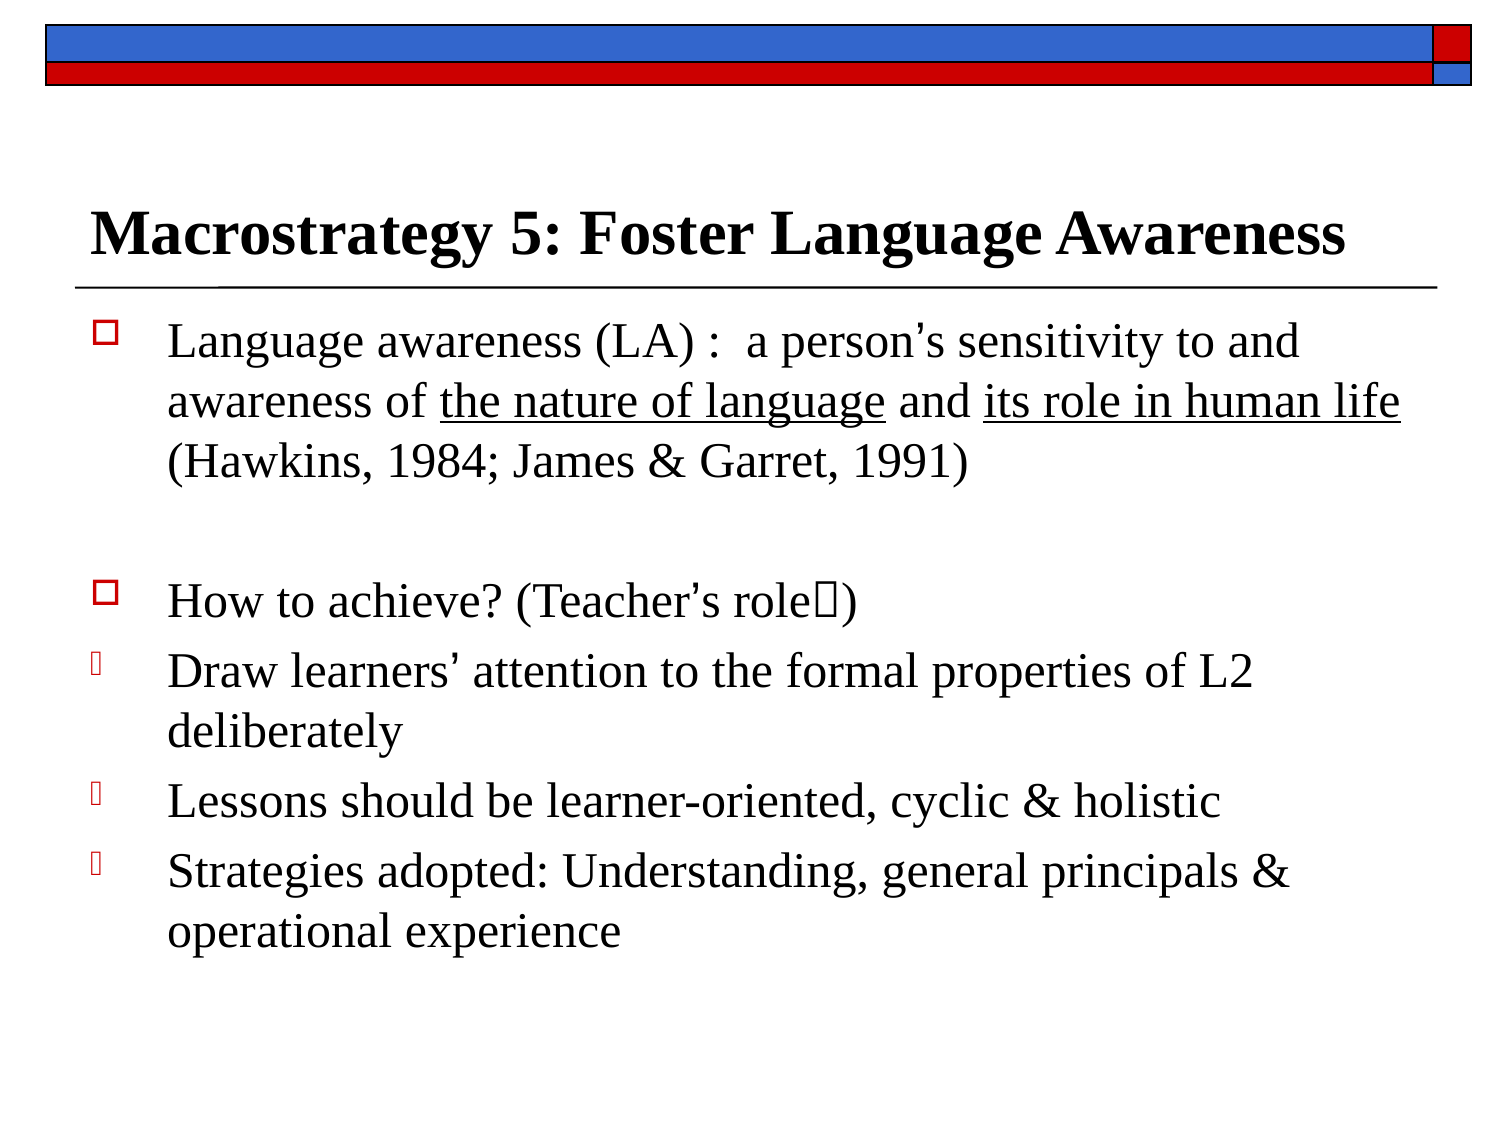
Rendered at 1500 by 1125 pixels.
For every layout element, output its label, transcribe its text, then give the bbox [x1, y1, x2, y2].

title Macrostrategy 5: Foster Language Awareness [74, 87, 1426, 276]
list Language awareness (LA) : a person’s sensitivity to and awareness of the nature of language and its role in human life (Hawkins, 1984; James & Garret, 1991) How to achieve? (Teacher’s role) Draw learners’ attention to the formal properties of L2 deliberately Lessons should be learner-oriented, cyclic & holistic Strategies adopted: Understanding, general principals & operational experience [74, 299, 1426, 1006]
